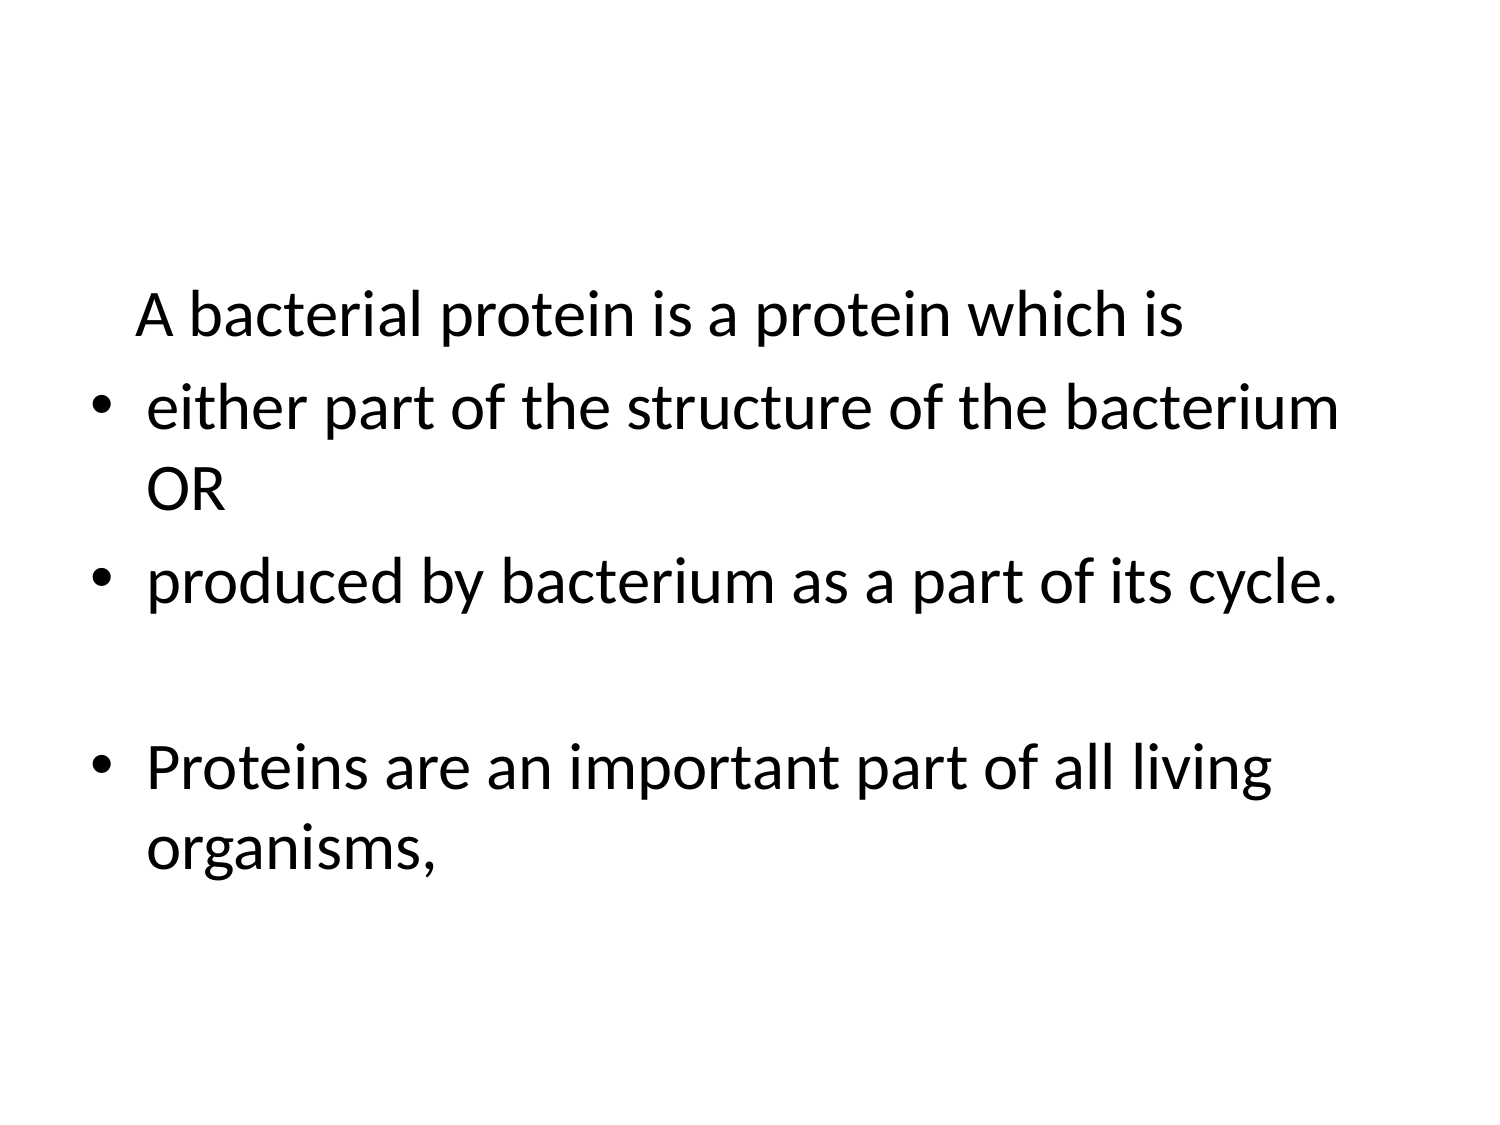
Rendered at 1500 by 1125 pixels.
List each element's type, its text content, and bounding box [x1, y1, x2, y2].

list A bacterial protein is a protein which is either part of the structure of the bacterium OR produced by bacterium as a part of its cycle. Proteins are an important part of all living organisms, [75, 262, 1425, 1005]
